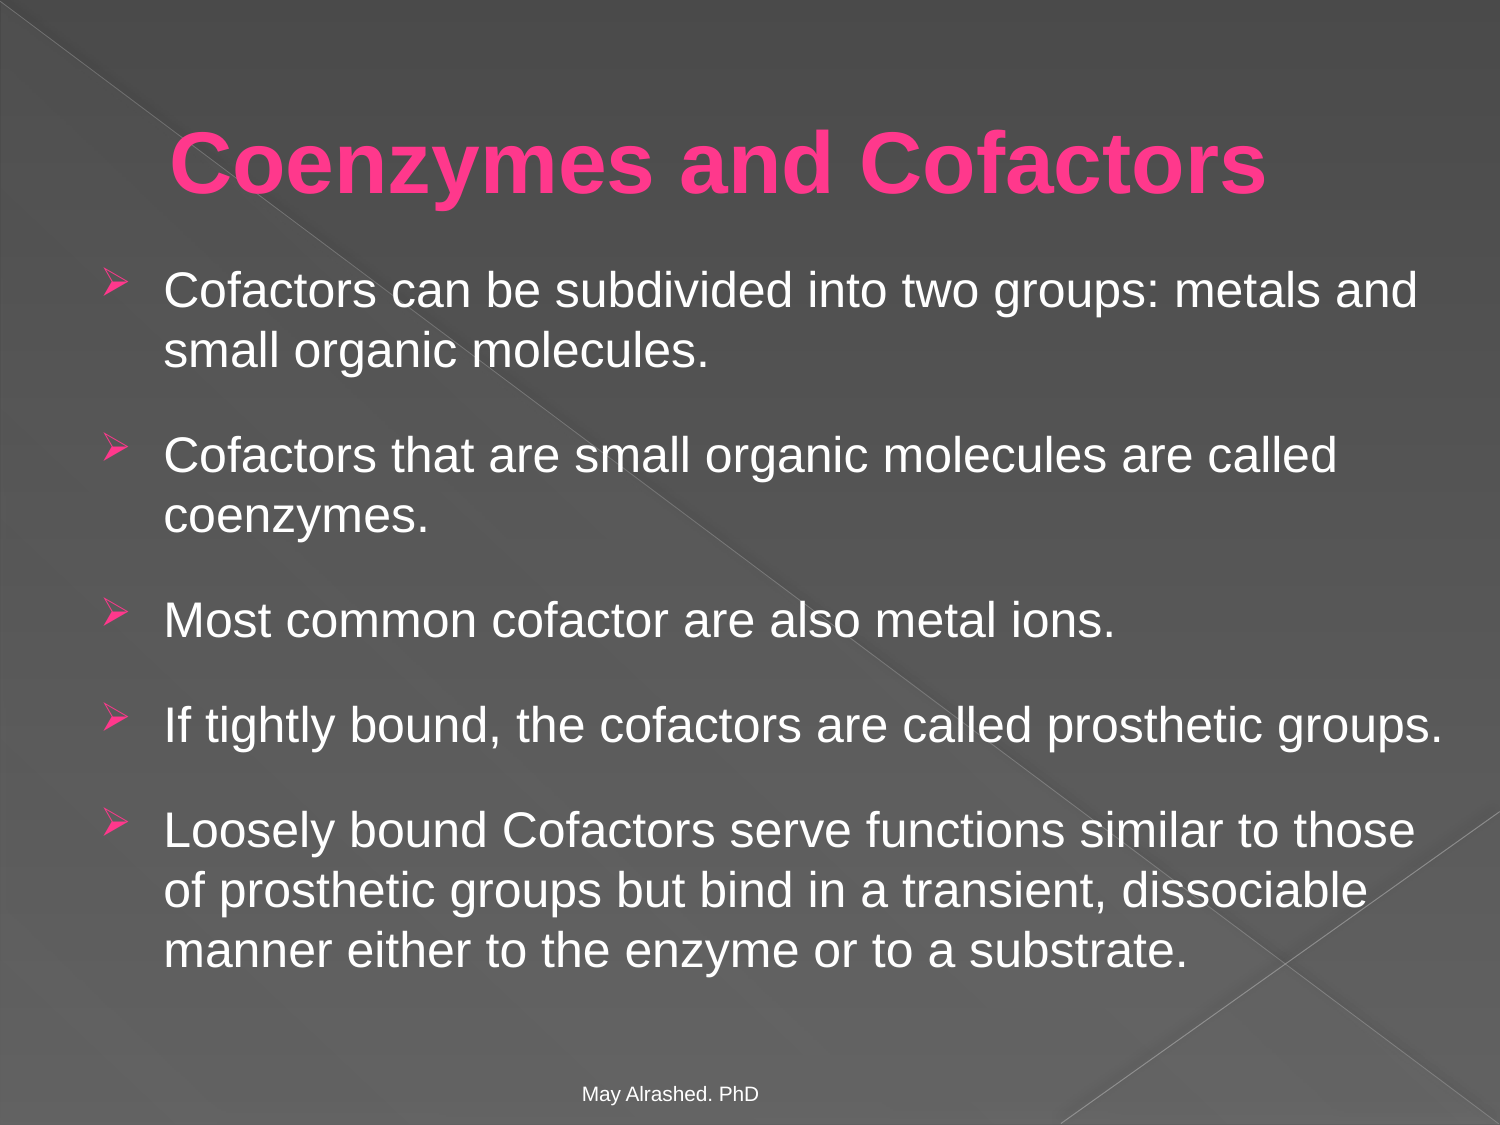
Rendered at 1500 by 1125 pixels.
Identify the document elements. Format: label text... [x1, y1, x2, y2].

title Coenzymes and Cofactors [75, 43, 1425, 249]
list Cofactors can be subdivided into two groups: metals and small organic molecules. Cofactors that are small organic molecules are called coenzymes. Most common cofactor are also metal ions. If tightly bound, the cofactors are called prosthetic groups. Loosely bound Cofactors serve functions similar to those of prosthetic groups but bind in a transient, dissociable manner either to the enzyme or to a substrate. [75, 249, 1475, 1050]
footer May Alrashed. PhD [75, 1063, 774, 1113]
